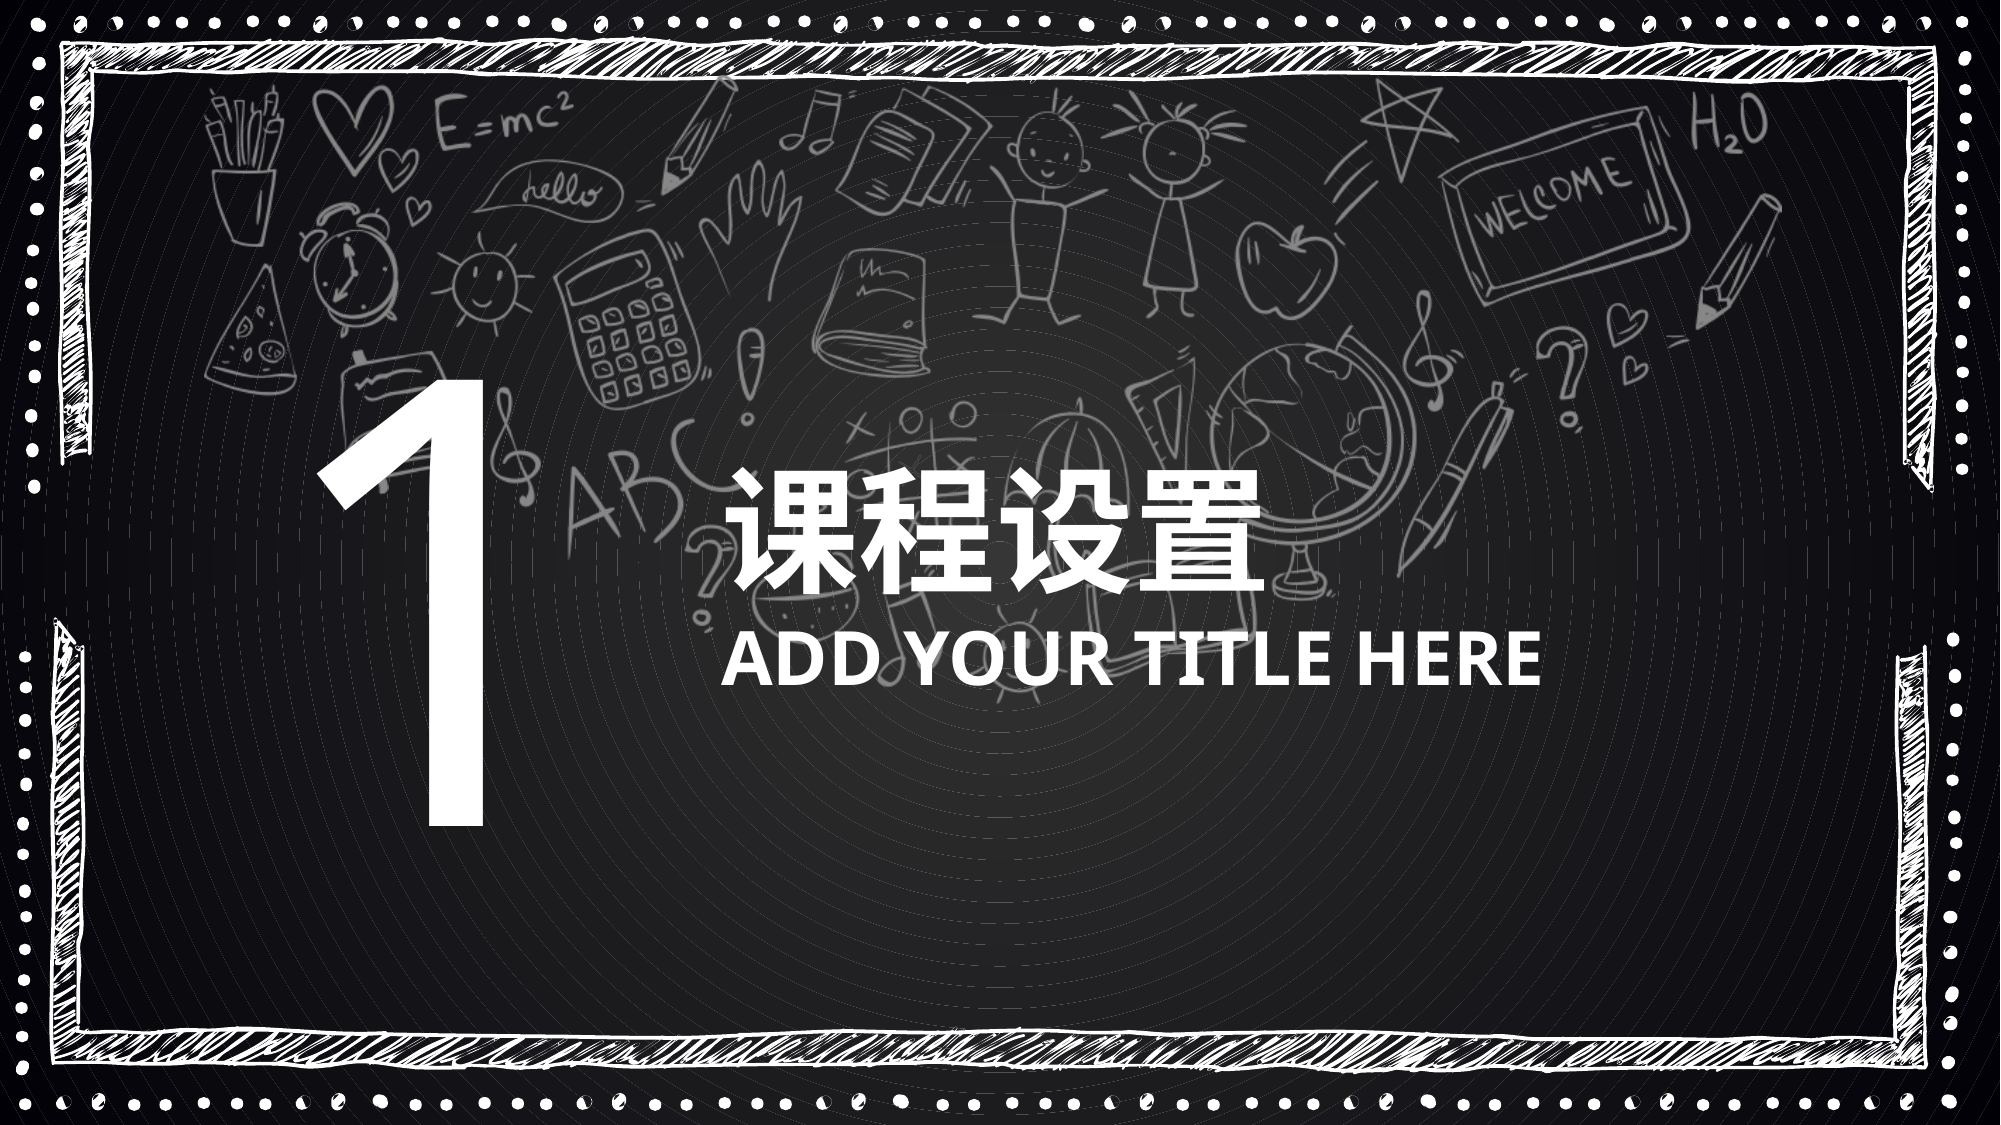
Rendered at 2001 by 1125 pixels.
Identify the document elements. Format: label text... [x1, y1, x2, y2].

text_box 1 [246, 705, 732, 959]
text_box 课程设置 ADD YOUR TITLE HERE [706, 437, 2000, 708]
picture [204, 75, 1782, 705]
